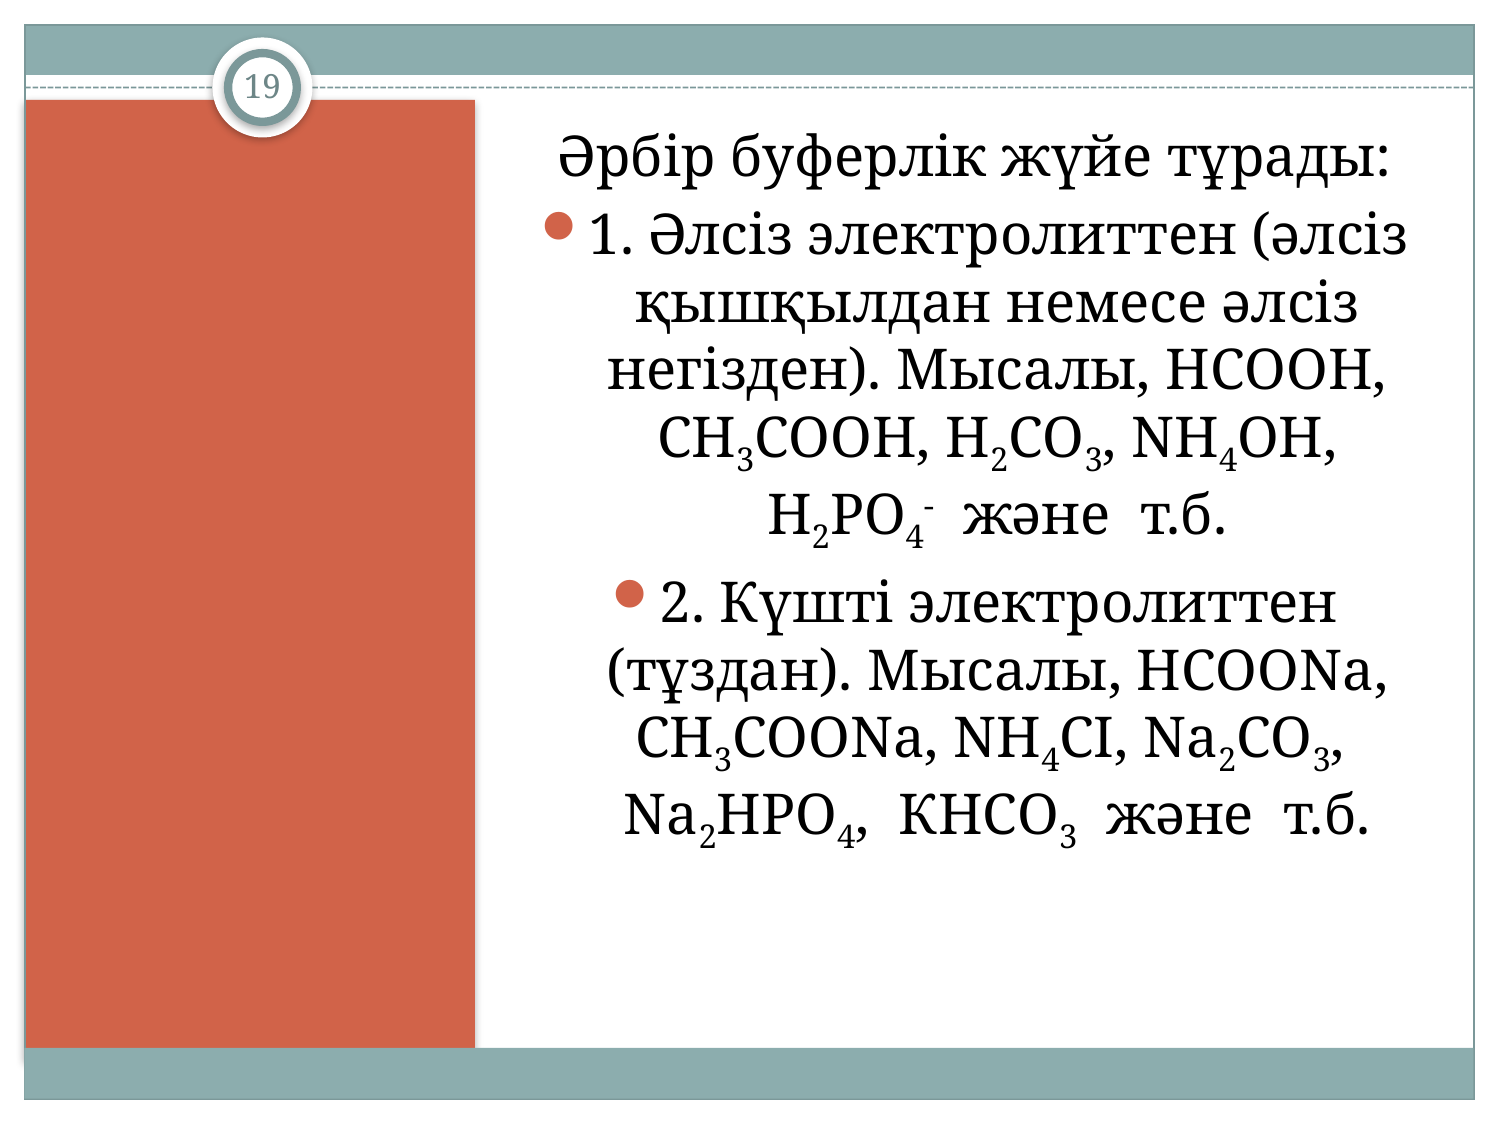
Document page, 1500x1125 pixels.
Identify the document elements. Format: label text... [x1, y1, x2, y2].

slide_number 19 [225, 51, 300, 124]
list Әрбір буферлік жүйе тұрады: 1. Әлсіз электролиттен (әлсіз қышқылдан немесе әлсіз негізден). Мысалы, НСООН, СН3СООН, Н2СО3, NН4ОН, Н2РО4- және т.б. 2. Күшті электролиттен (тұздан). Мысалы, НСООNа, СН3СООNа, NН4СI, Nа2СО3, Nа2НРО4, КНСО3 және т.б. [512, 112, 1438, 1001]
